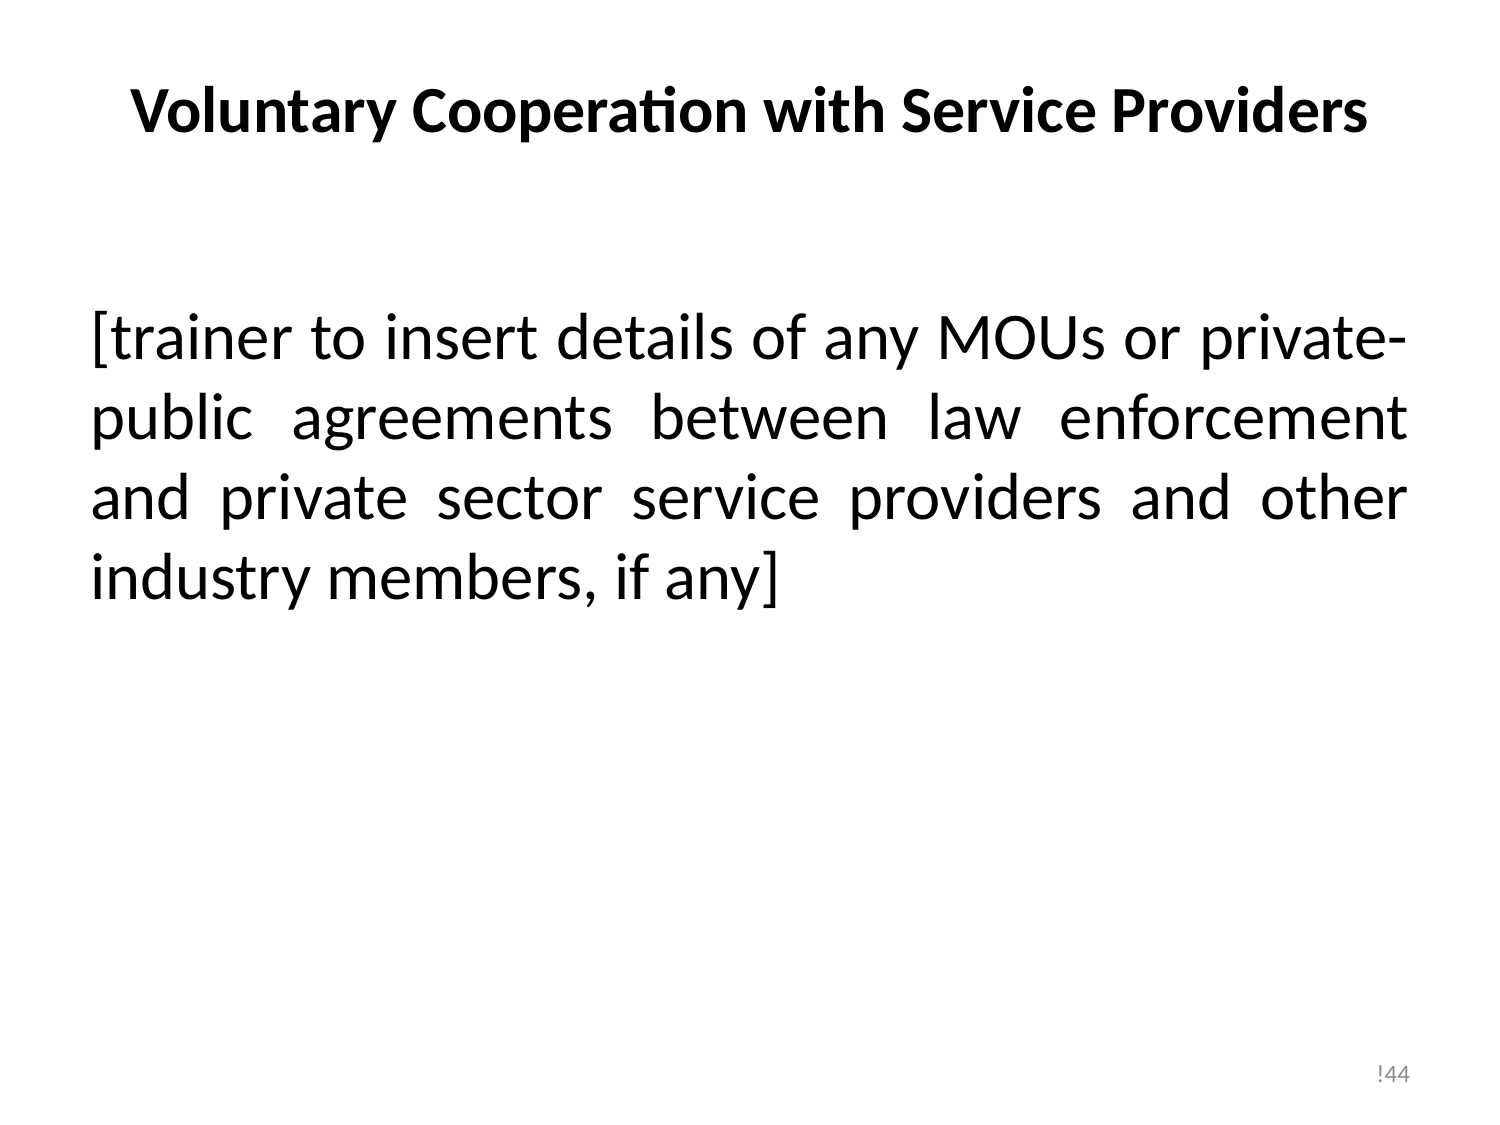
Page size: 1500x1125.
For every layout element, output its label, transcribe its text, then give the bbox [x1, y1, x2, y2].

list [trainer to insert details of any MOUs or private-public agreements between law enforcement and private sector service providers and other industry members, if any] [75, 285, 1425, 1005]
title Voluntary Cooperation with Service Providers [75, 24, 1425, 188]
slide_number !44 [1074, 1042, 1425, 1103]
